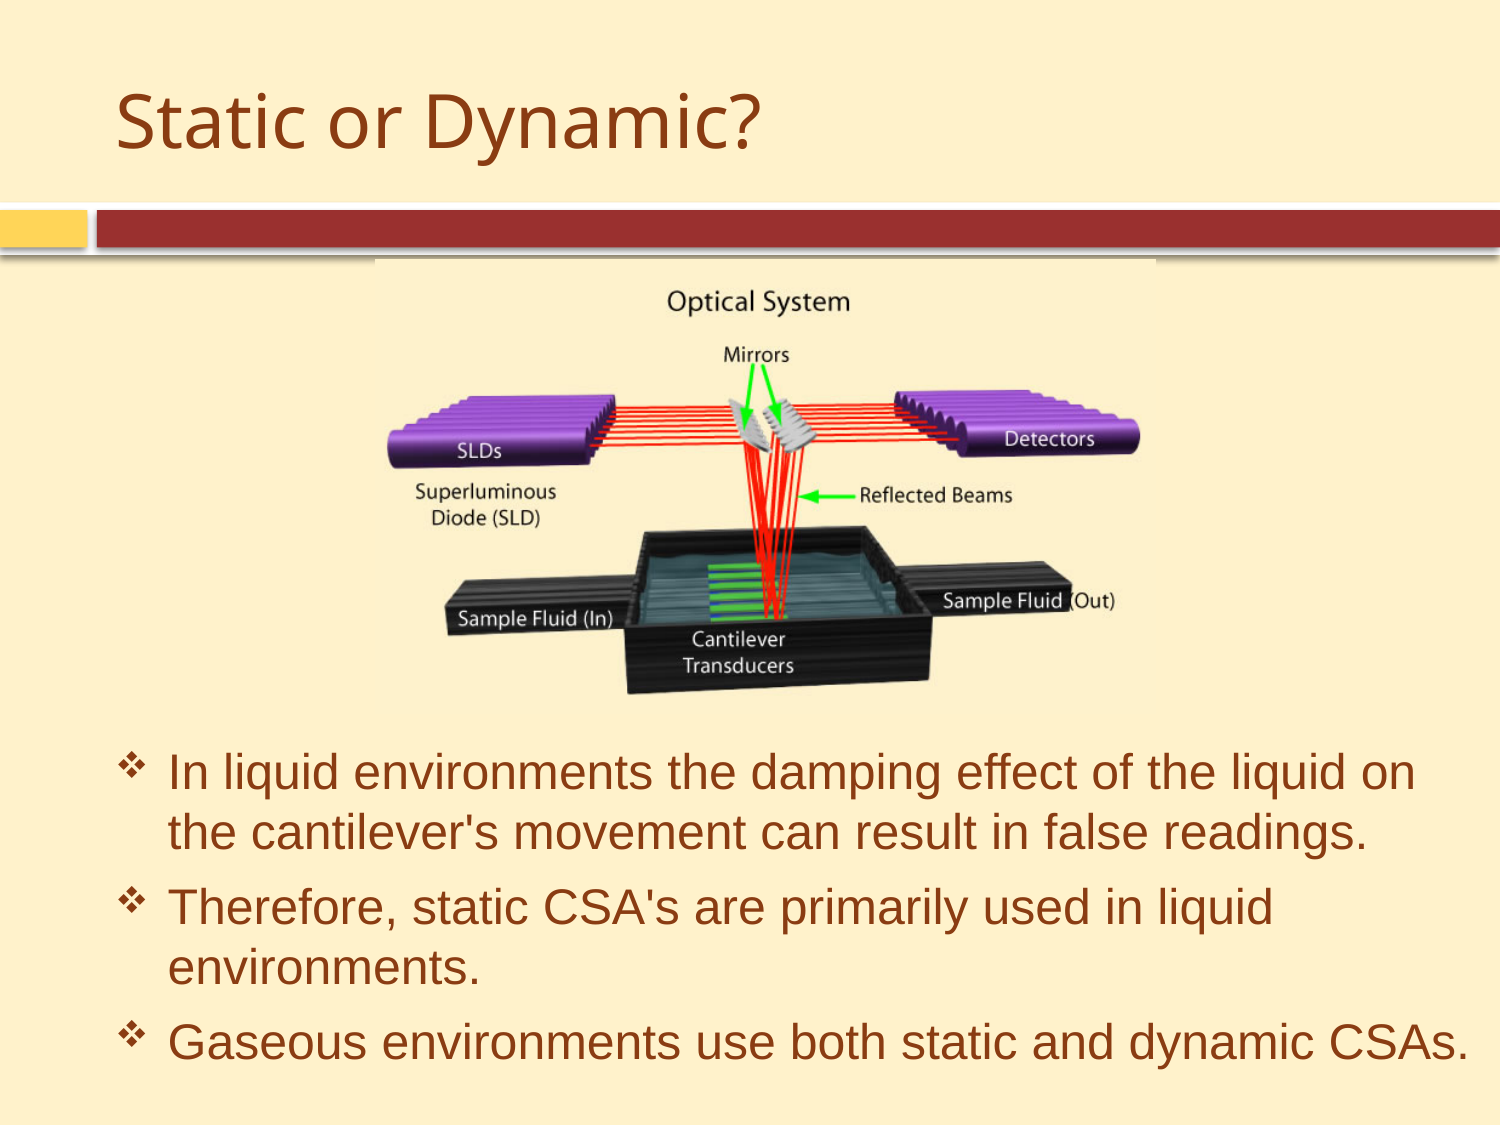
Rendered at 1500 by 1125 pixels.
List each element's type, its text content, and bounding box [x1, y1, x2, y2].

title Static or Dynamic? [100, 37, 1438, 200]
list In liquid environments the damping effect of the liquid on the cantilever's movement can result in false readings. Therefore, static CSA's are primarily used in liquid environments. Gaseous environments use both static and dynamic CSAs. [100, 732, 1500, 1125]
picture [374, 259, 1157, 715]
